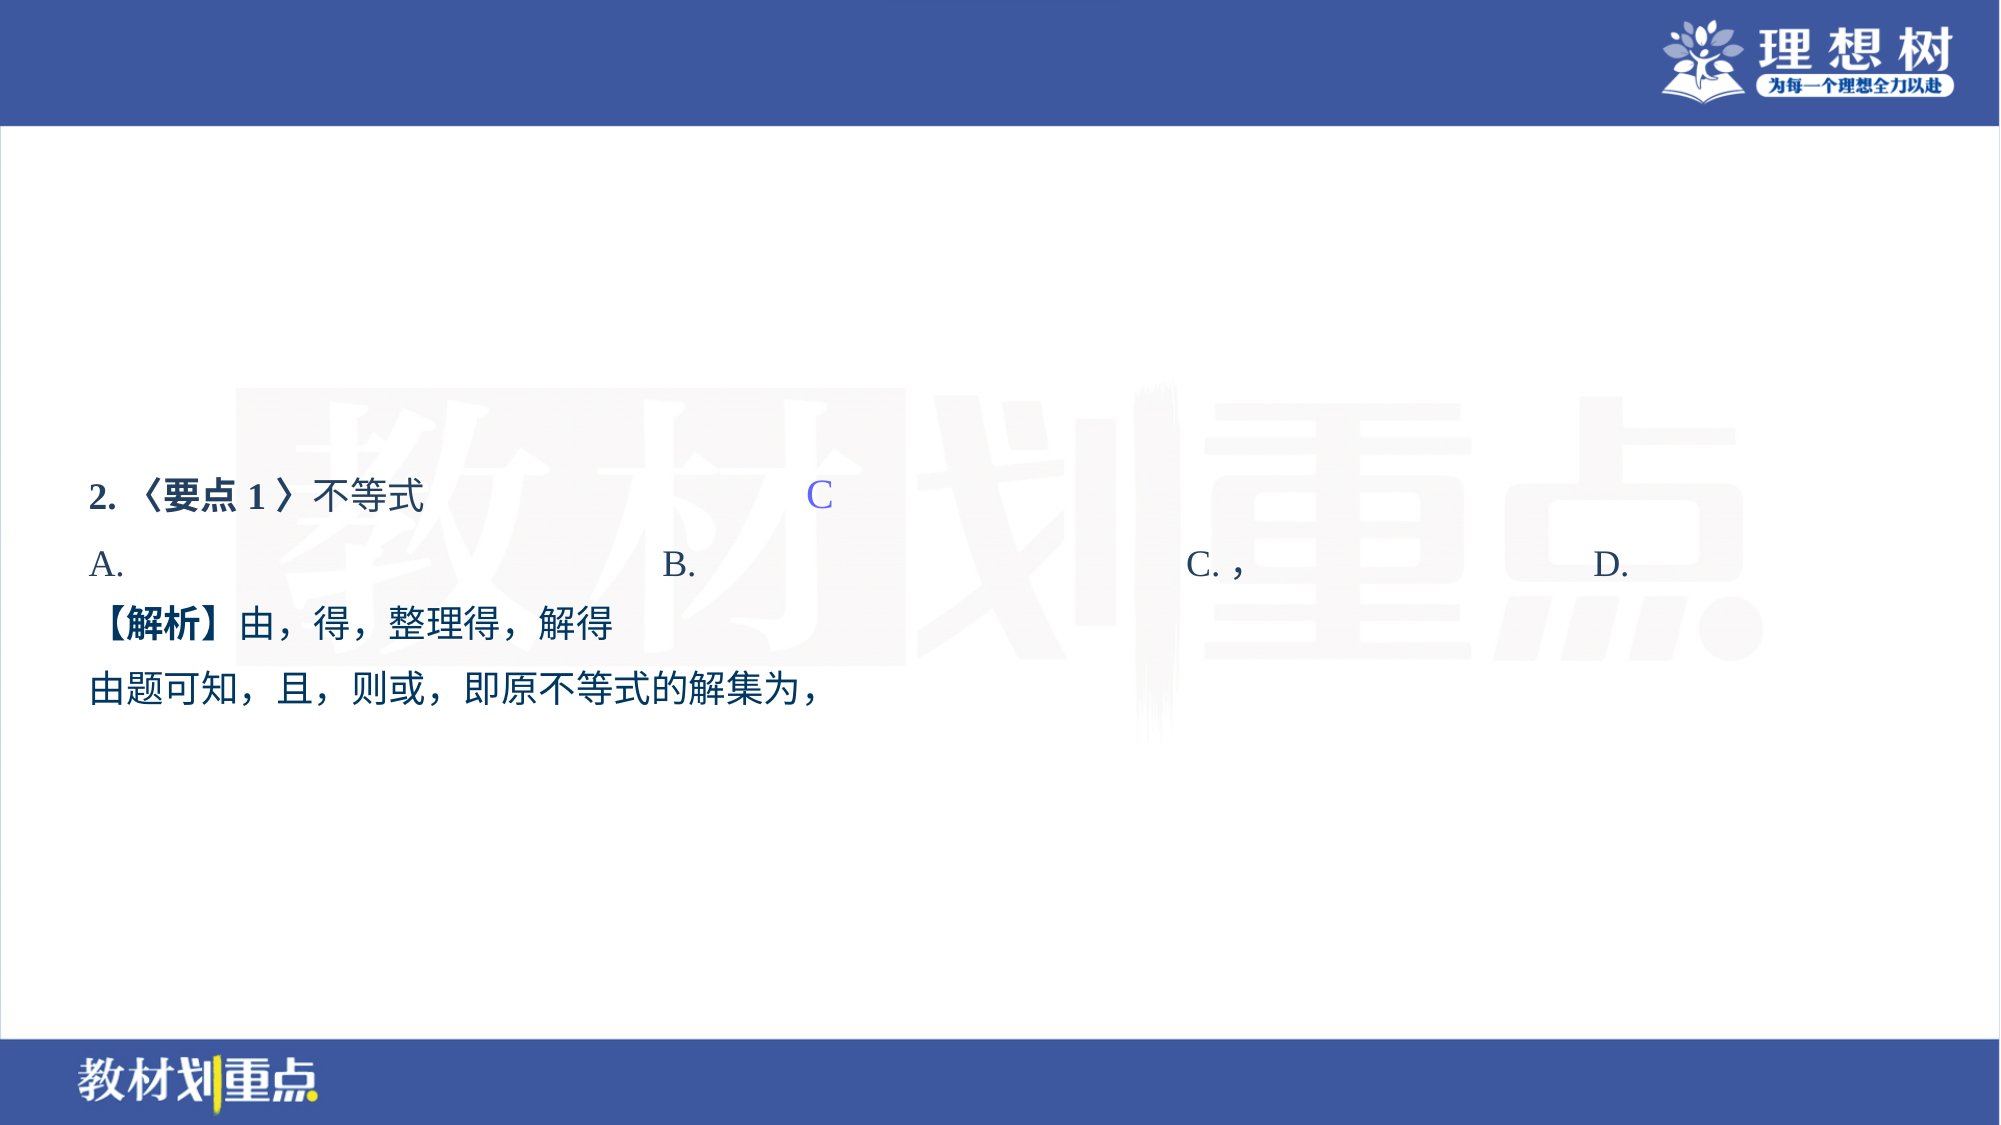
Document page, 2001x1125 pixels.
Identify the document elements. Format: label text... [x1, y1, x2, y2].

text_box C [790, 464, 849, 515]
picture [0, 0, 2000, 1125]
